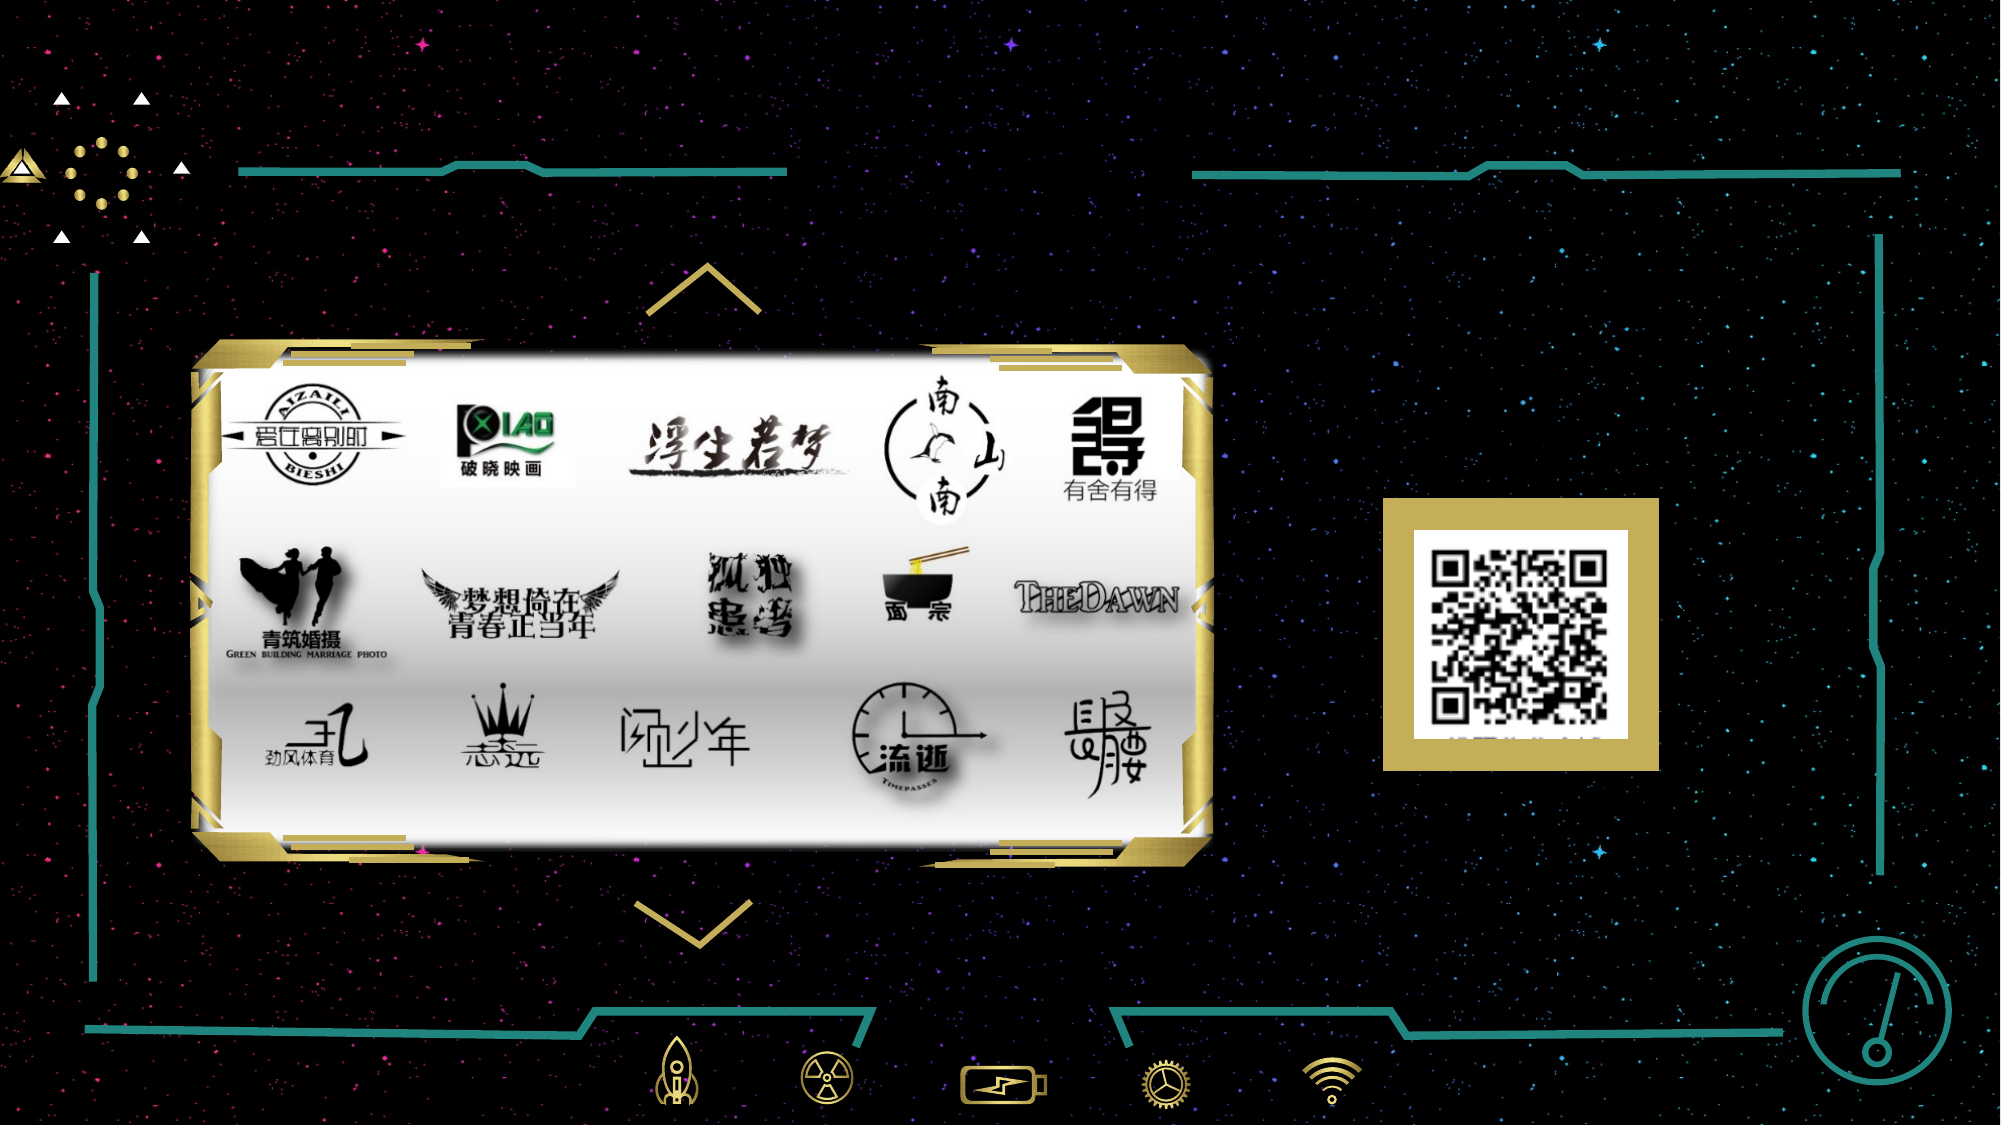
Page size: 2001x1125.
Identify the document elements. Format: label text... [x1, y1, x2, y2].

text_box [634, 900, 752, 935]
text_box [1872, 234, 1882, 876]
text_box [91, 272, 101, 982]
text_box [238, 164, 787, 174]
text_box 更多精彩 [1396, 403, 1659, 476]
picture [0, 0, 2001, 1125]
text_box 个人作品 [850, 123, 1114, 189]
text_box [190, 339, 1215, 867]
text_box [646, 265, 761, 316]
text_box http://poxiaoppt.yanj.cn/ [1269, 760, 1786, 826]
text_box Personal work [827, 189, 1184, 304]
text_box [655, 935, 1952, 1110]
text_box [13, 92, 191, 243]
text_box [84, 1010, 655, 1043]
text_box [1192, 164, 1901, 178]
